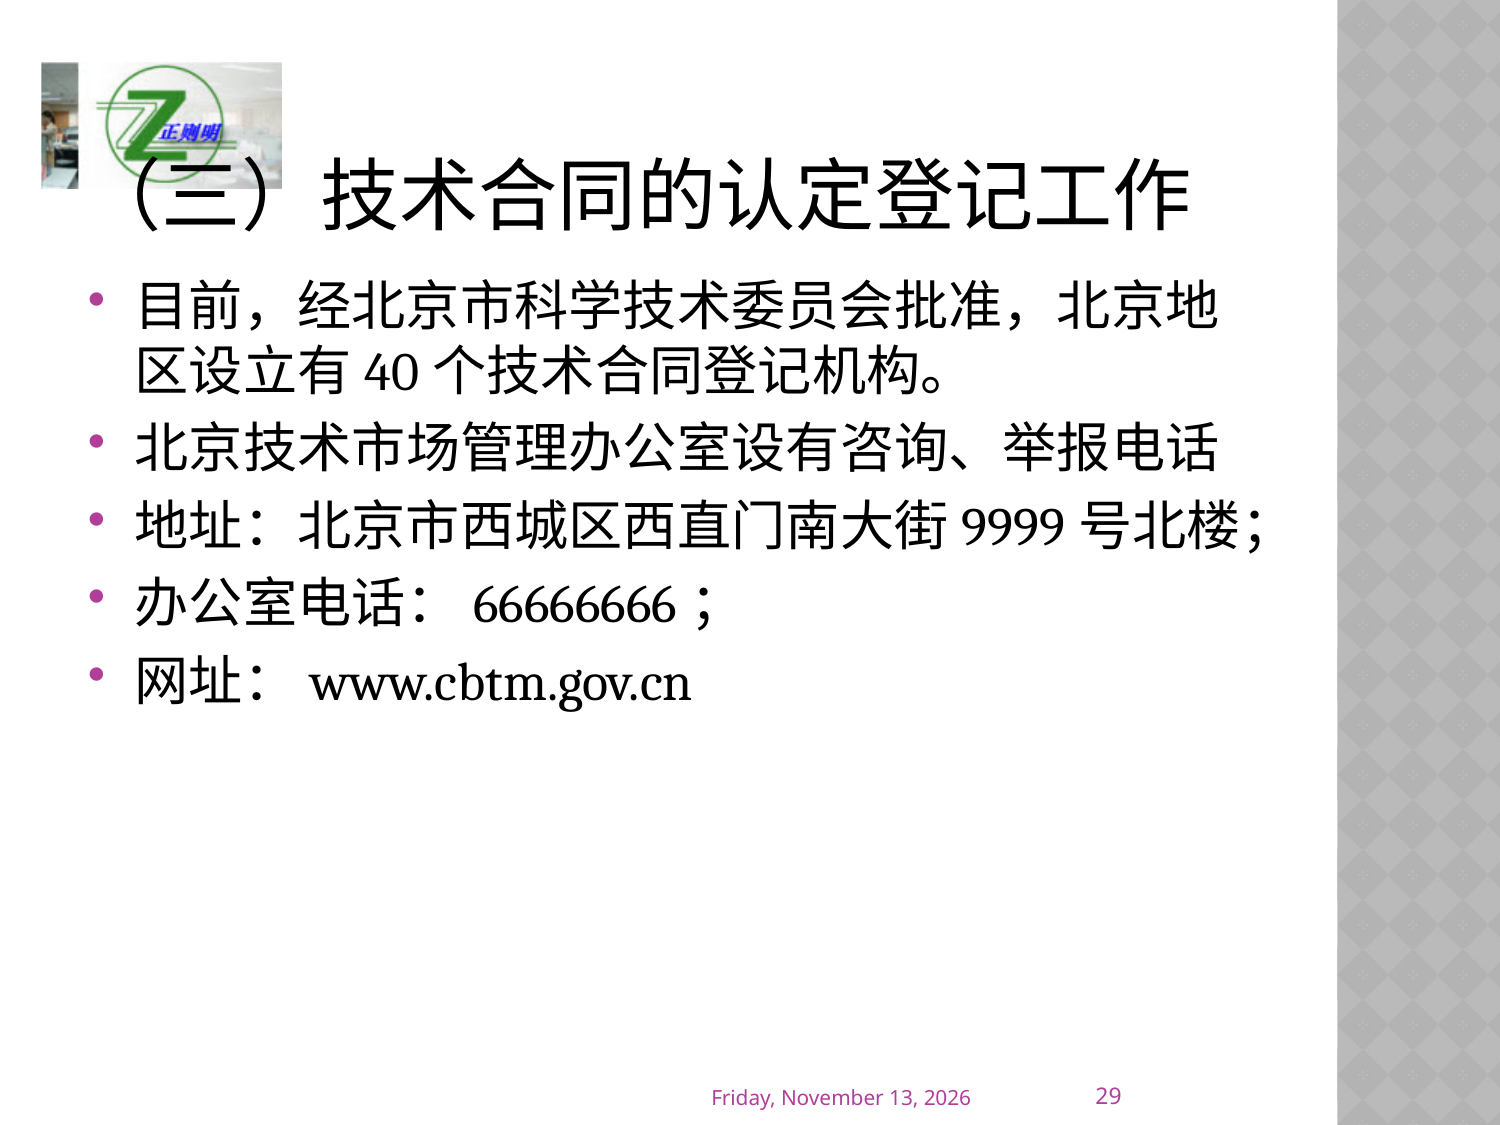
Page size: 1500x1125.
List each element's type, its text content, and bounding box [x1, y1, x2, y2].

slide_number 29 [1025, 1075, 1122, 1113]
picture [41, 62, 75, 189]
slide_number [696, 1075, 1025, 1113]
list 目前，经北京市科学技术委员会批准，北京地区设立有40个技术合同登记机构。 北京技术市场管理办公室设有咨询、举报电话 地址：北京市西城区西直门南大街9999号北楼； 办公室电话：66666666； 网址：www.cbtm.gov.cn [75, 264, 1263, 1059]
title （三）技术合同的认定登记工作 [75, 52, 1263, 240]
